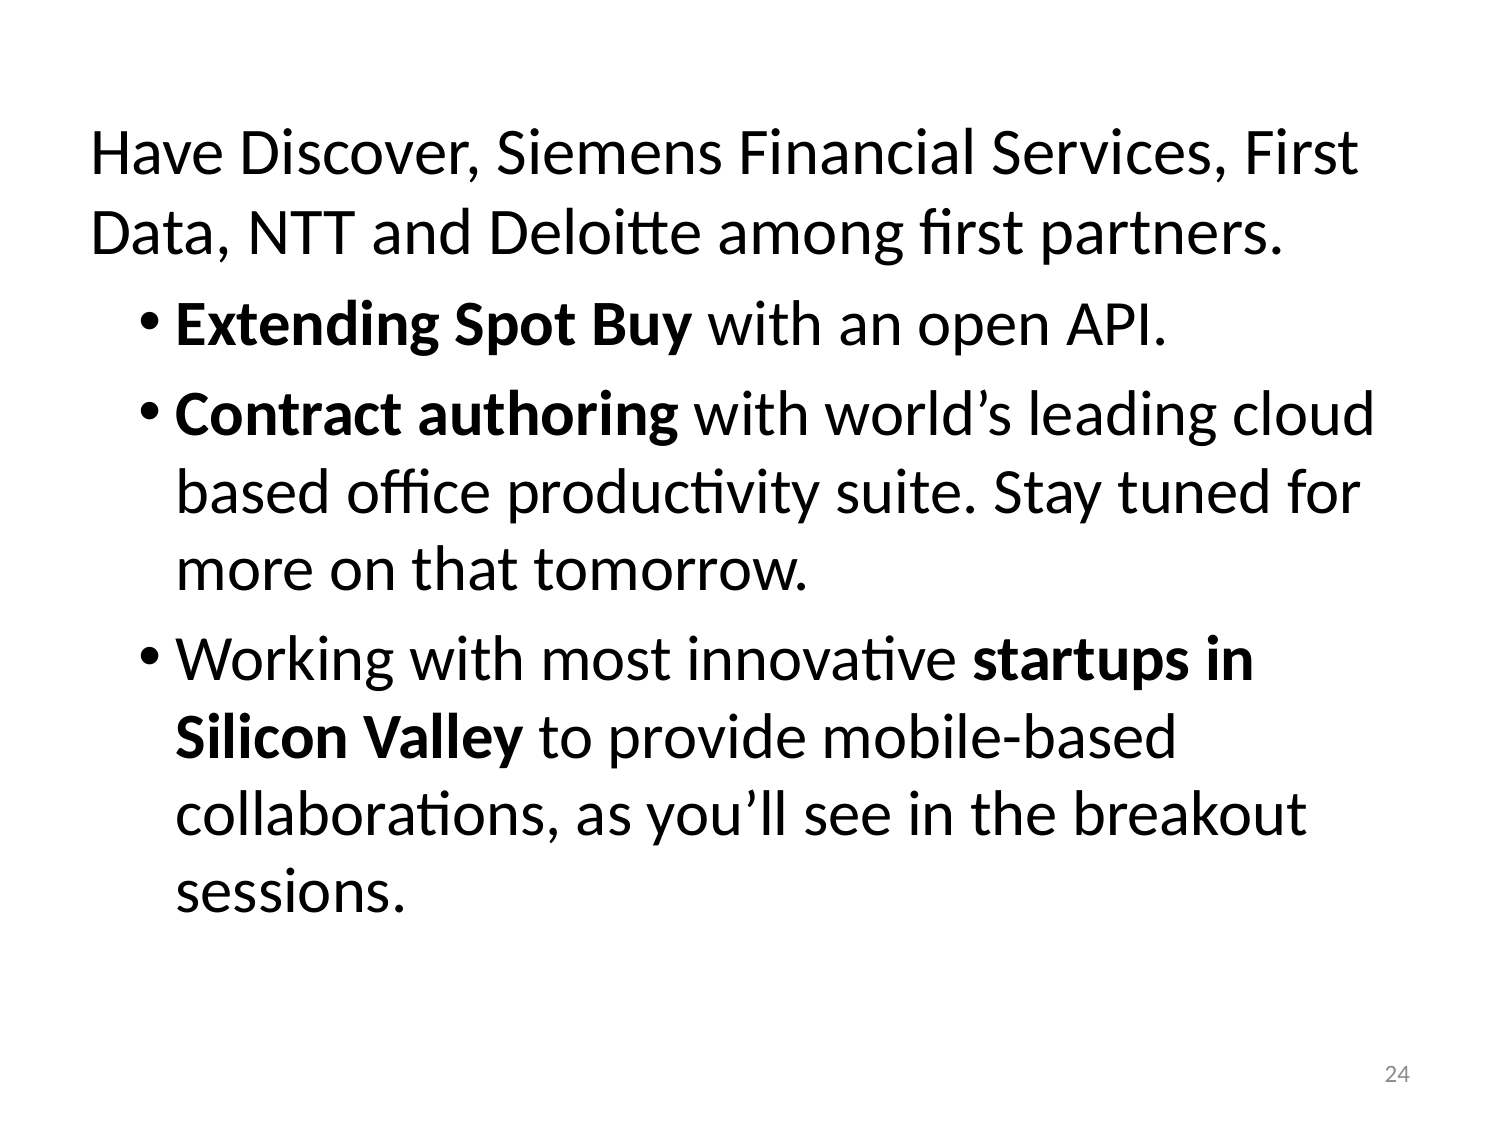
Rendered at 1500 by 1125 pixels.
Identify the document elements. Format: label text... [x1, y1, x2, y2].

slide_number 24 [1074, 1042, 1425, 1103]
list Have Discover, Siemens Financial Services, First Data, NTT and Deloitte among first partners. Extending Spot Buy with an open API. Contract authoring with world’s leading cloud based office productivity suite. Stay tuned for more on that tomorrow. Working with most innovative startups in Silicon Valley to provide mobile-based collaborations, as you’ll see in the breakout sessions. [75, 100, 1425, 1103]
